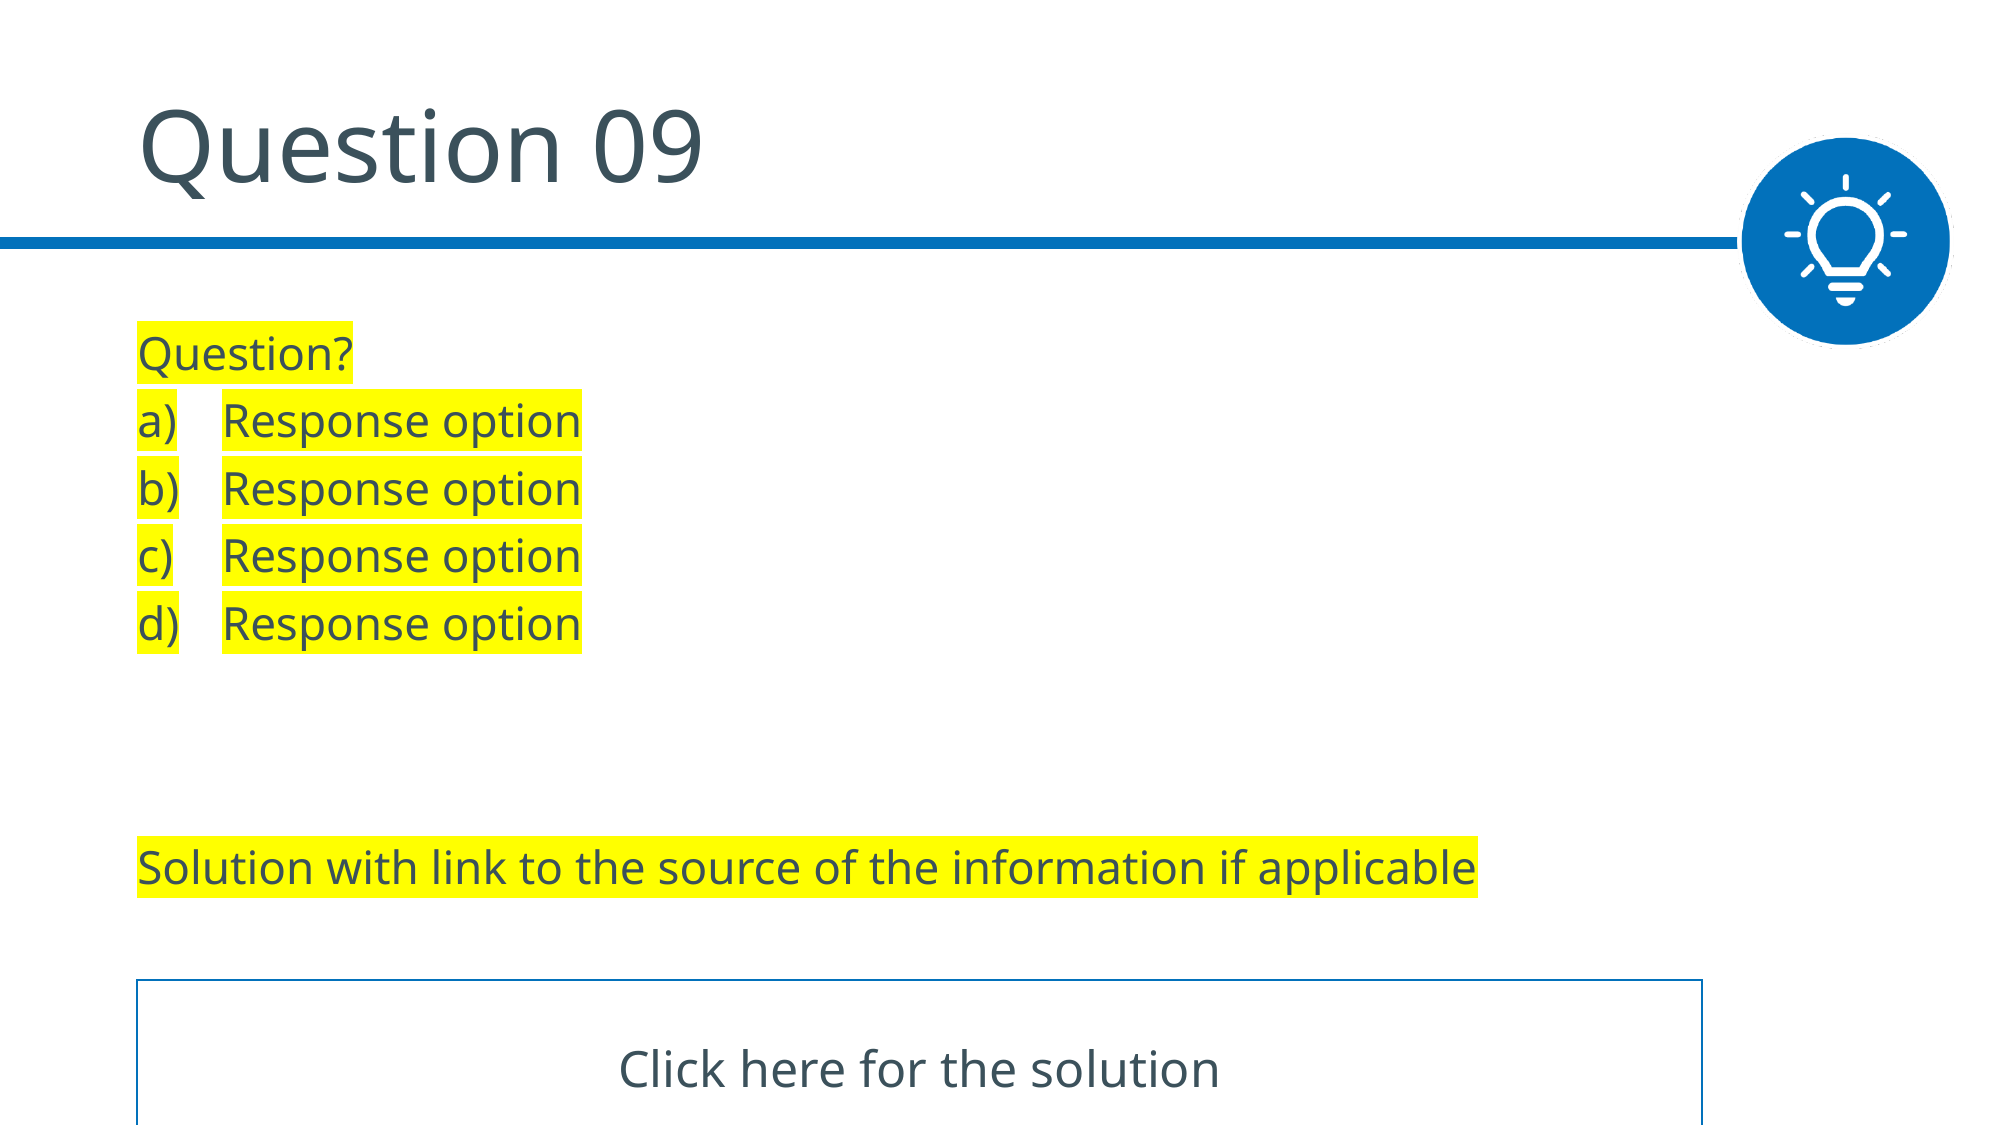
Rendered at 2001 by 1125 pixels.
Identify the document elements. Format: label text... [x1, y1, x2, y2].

picture [1737, 133, 1954, 349]
text_box Click here for the solution [136, 979, 1703, 1125]
list Solution with link to the source of the information if applicable [137, 838, 1703, 979]
title Question 09 [137, 47, 1703, 238]
list Question? Response option Response option Response option Response option [137, 324, 1703, 782]
